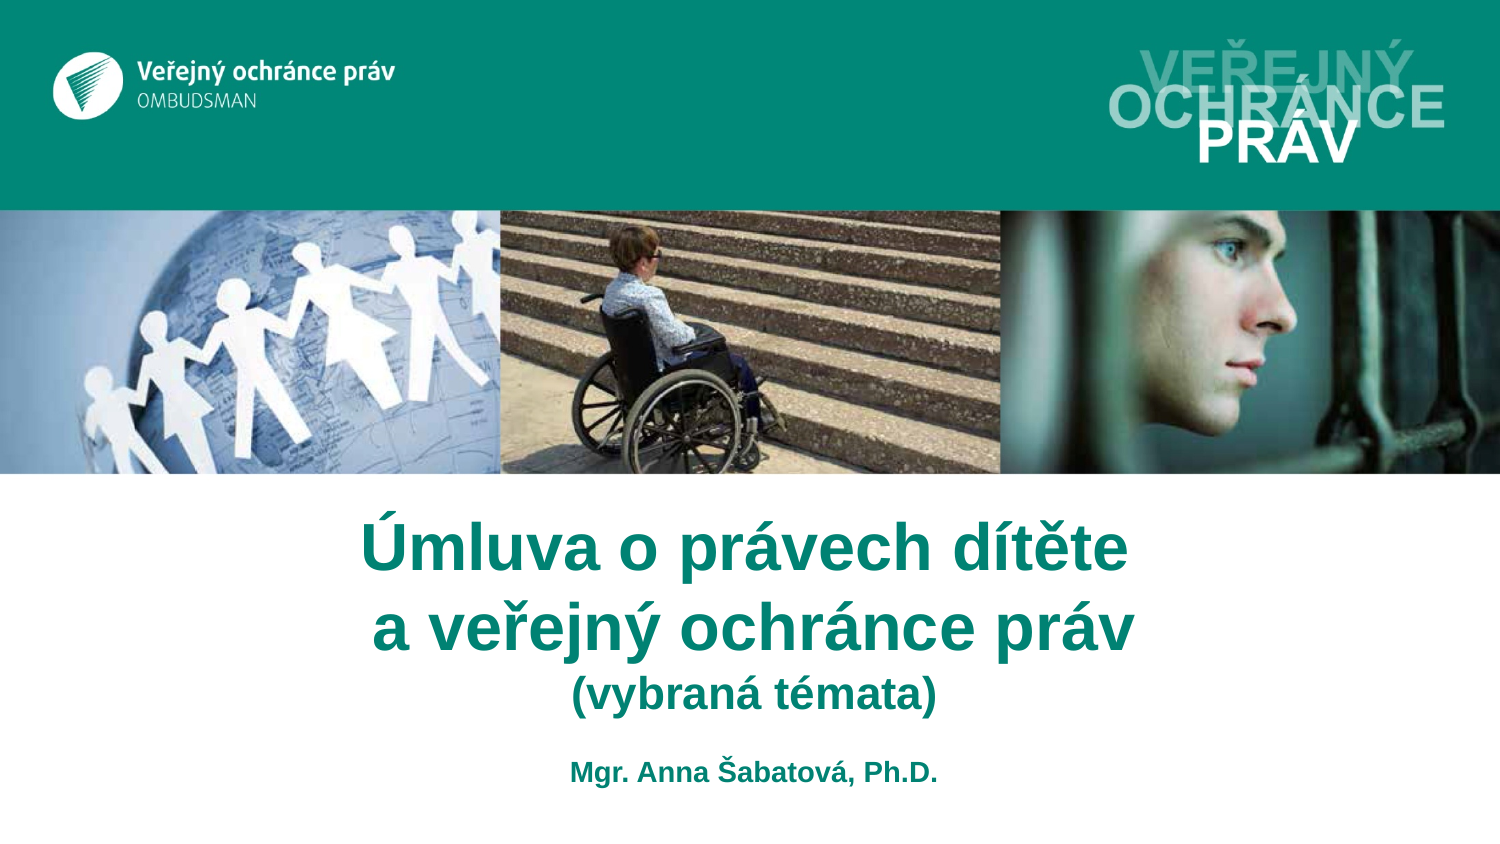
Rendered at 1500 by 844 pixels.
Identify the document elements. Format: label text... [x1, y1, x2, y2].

picture [0, 0, 1500, 799]
title Úmluva o právech dítěte a veřejný ochránce práv (vybraná témata) Mgr. Anna Šabatová, Ph.D. [41, 492, 1483, 800]
